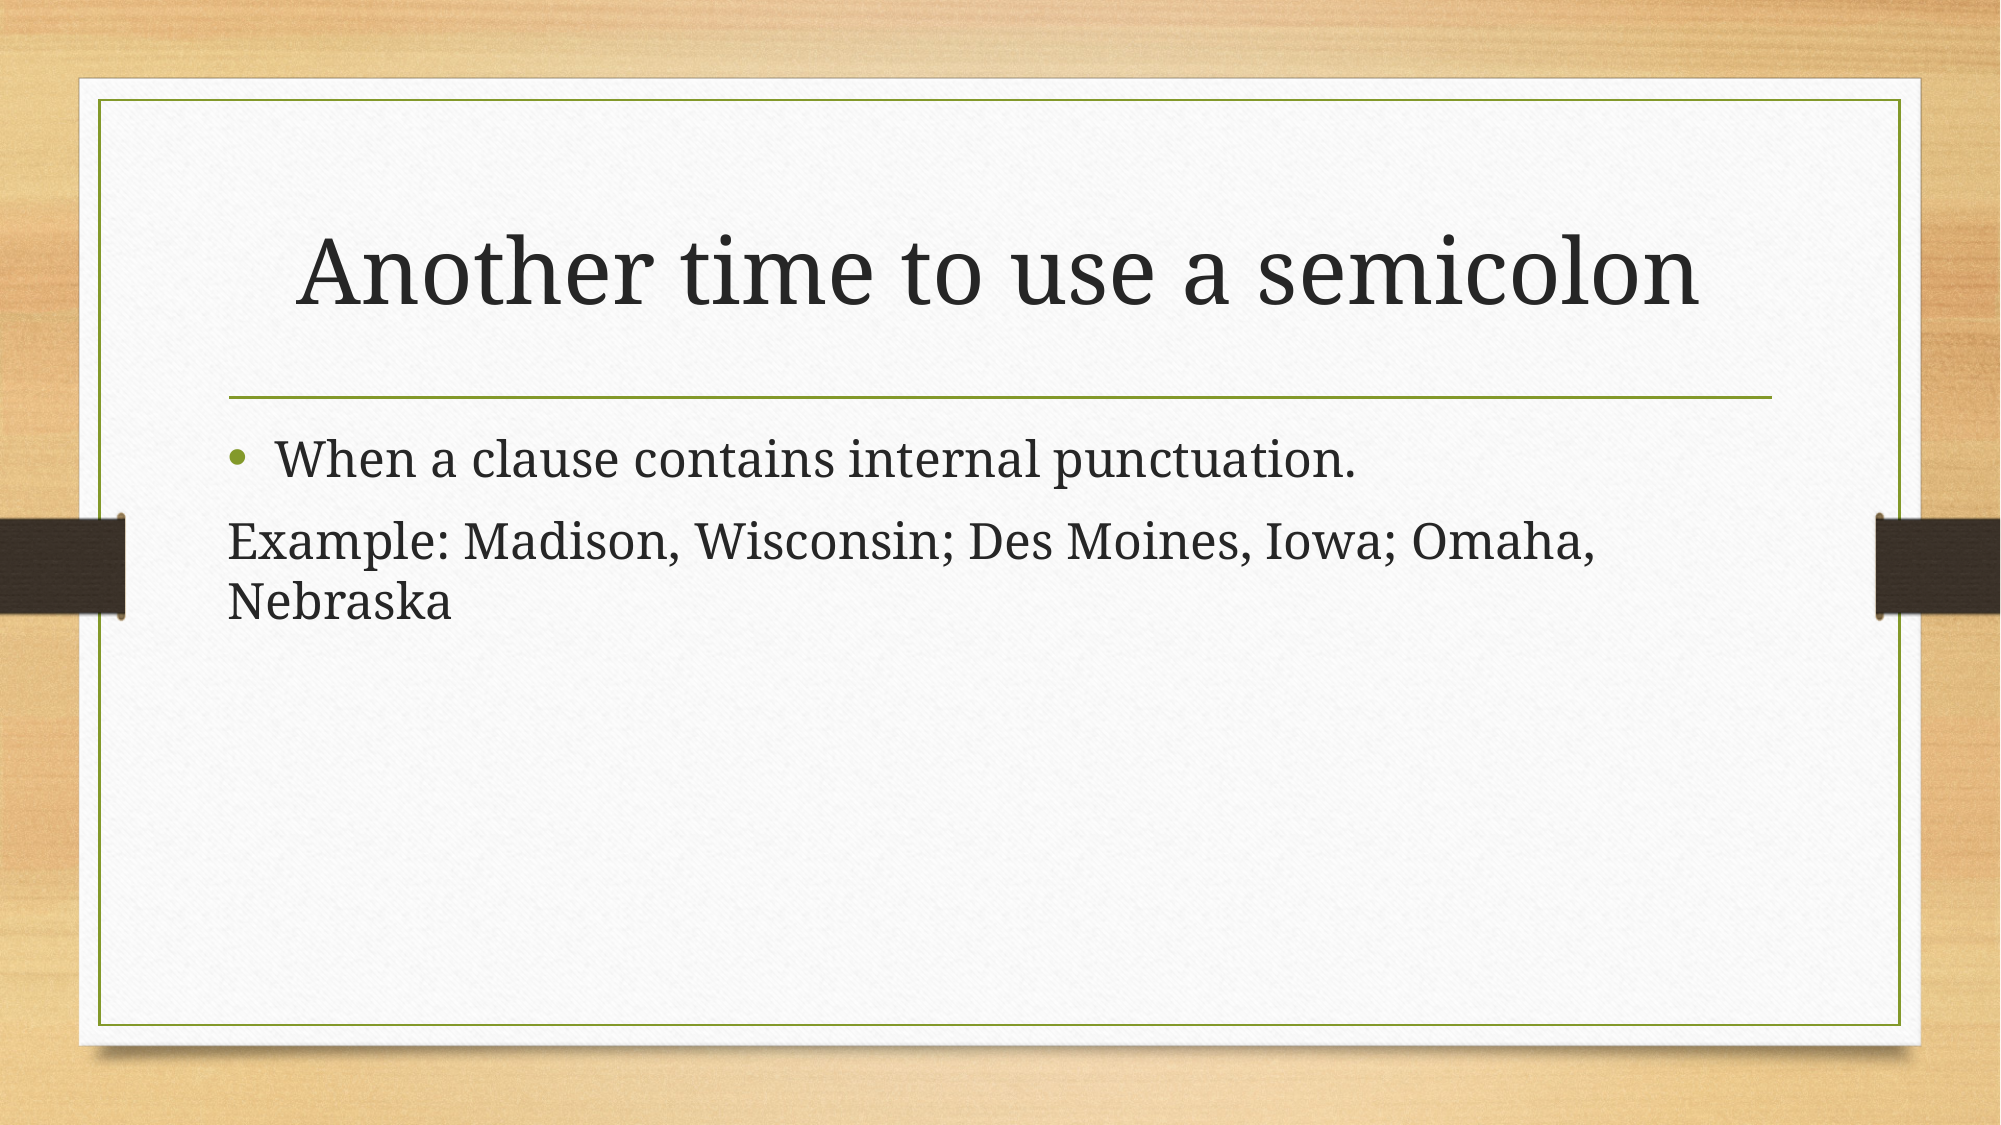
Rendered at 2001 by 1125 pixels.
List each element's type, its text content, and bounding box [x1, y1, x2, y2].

list When a clause contains internal punctuation. Example: Madison, Wisconsin; Des Moines, Iowa; Omaha, Nebraska [212, 419, 1788, 964]
title Another time to use a semicolon [212, 161, 1788, 375]
picture [0, 0, 2001, 1125]
